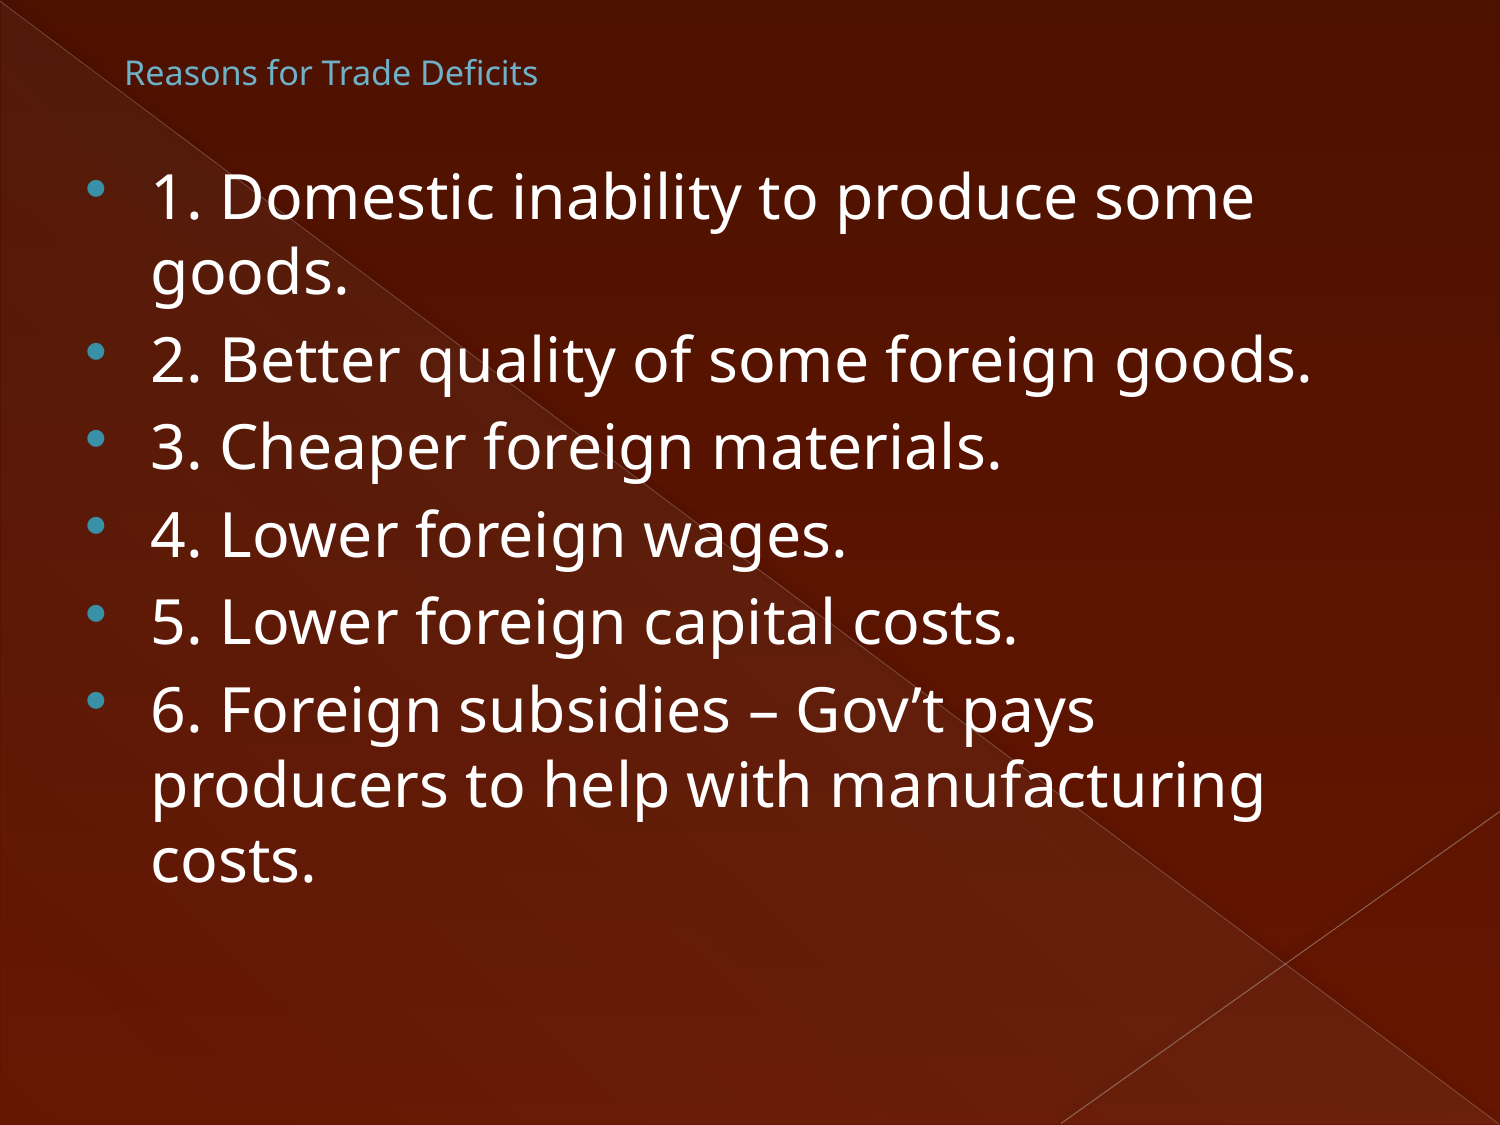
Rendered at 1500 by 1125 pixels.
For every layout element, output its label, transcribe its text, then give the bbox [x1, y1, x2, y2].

title Reasons for Trade Deficits [75, 43, 1313, 100]
list 1. Domestic inability to produce some goods. 2. Better quality of some foreign goods. 3. Cheaper foreign materials. 4. Lower foreign wages. 5. Lower foreign capital costs. 6. Foreign subsidies – Gov’t pays producers to help with manufacturing costs. [62, 149, 1413, 1063]
